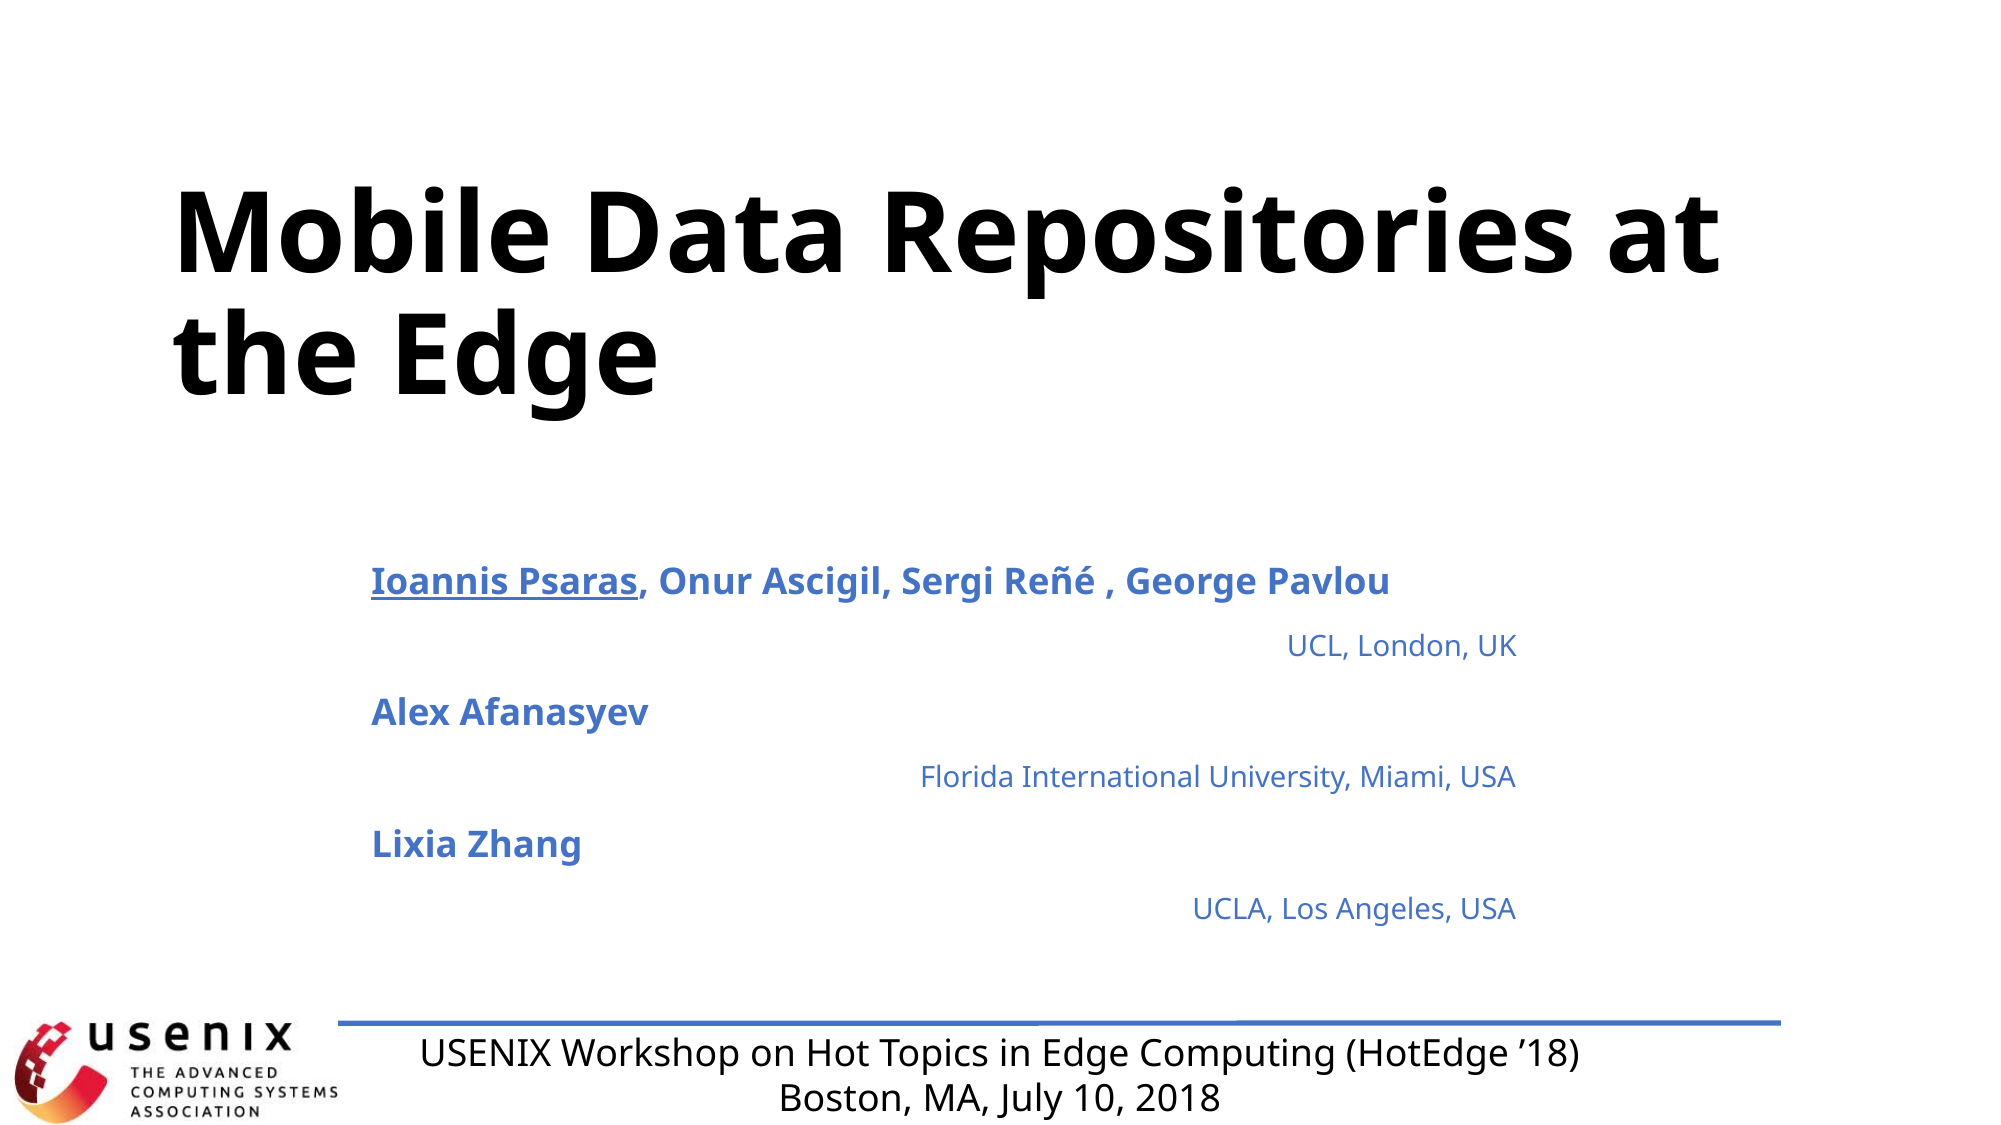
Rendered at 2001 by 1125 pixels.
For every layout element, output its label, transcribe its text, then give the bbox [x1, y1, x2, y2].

picture [14, 1020, 338, 1125]
title Mobile Data Repositories at the Edge [156, 131, 1844, 554]
text_box USENIX Workshop on Hot Topics in Edge Computing (HotEdge ’18) Boston, MA, July 10, 2018 [338, 1022, 1899, 1125]
subtitle Ioannis Psaras, Onur Ascigil, Sergi Reñé , George Pavlou UCL, London, UK Alex Afanasyev Florida International University, Miami, USA Lixia Zhang UCLA, Los Angeles, USA [356, 533, 1532, 943]
